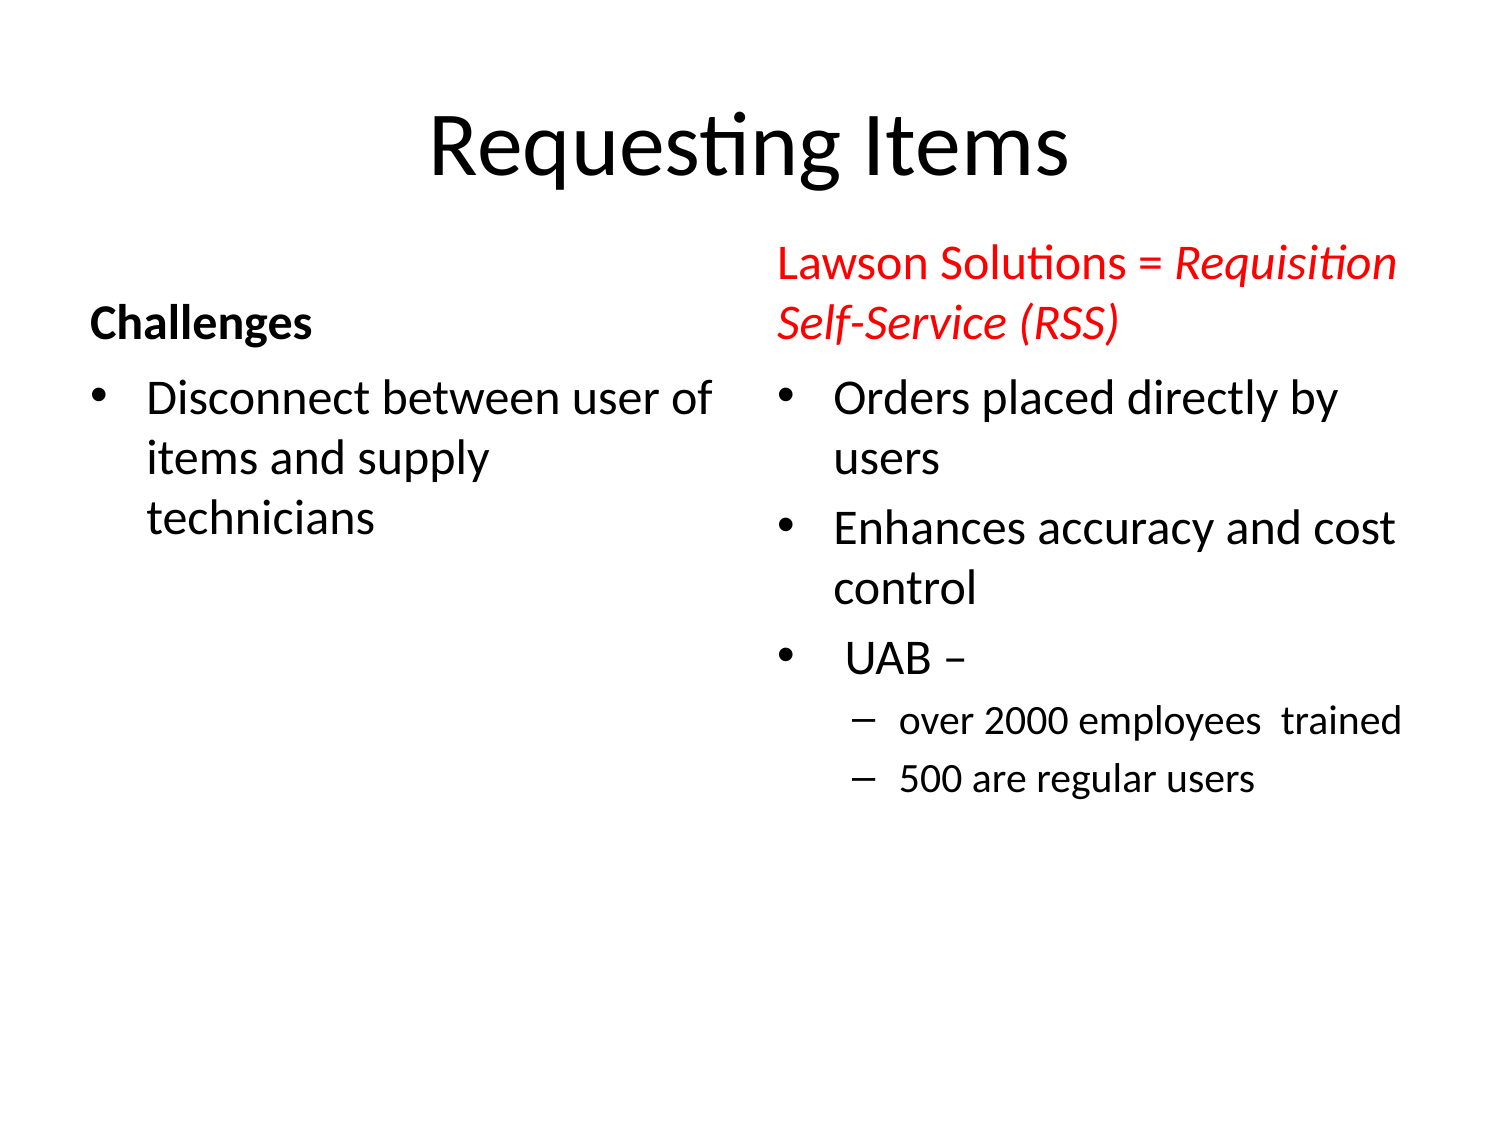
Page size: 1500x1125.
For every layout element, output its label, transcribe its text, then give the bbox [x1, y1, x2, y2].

title Requesting Items [75, 45, 1425, 233]
list Lawson Solutions = Requisition Self-Service (RSS) [761, 251, 1425, 356]
list Disconnect between user of items and supply technicians [75, 356, 738, 1005]
list Orders placed directly by users Enhances accuracy and cost control UAB – over 2000 employees trained 500 are regular users [761, 356, 1425, 1005]
list Challenges [75, 251, 738, 356]
